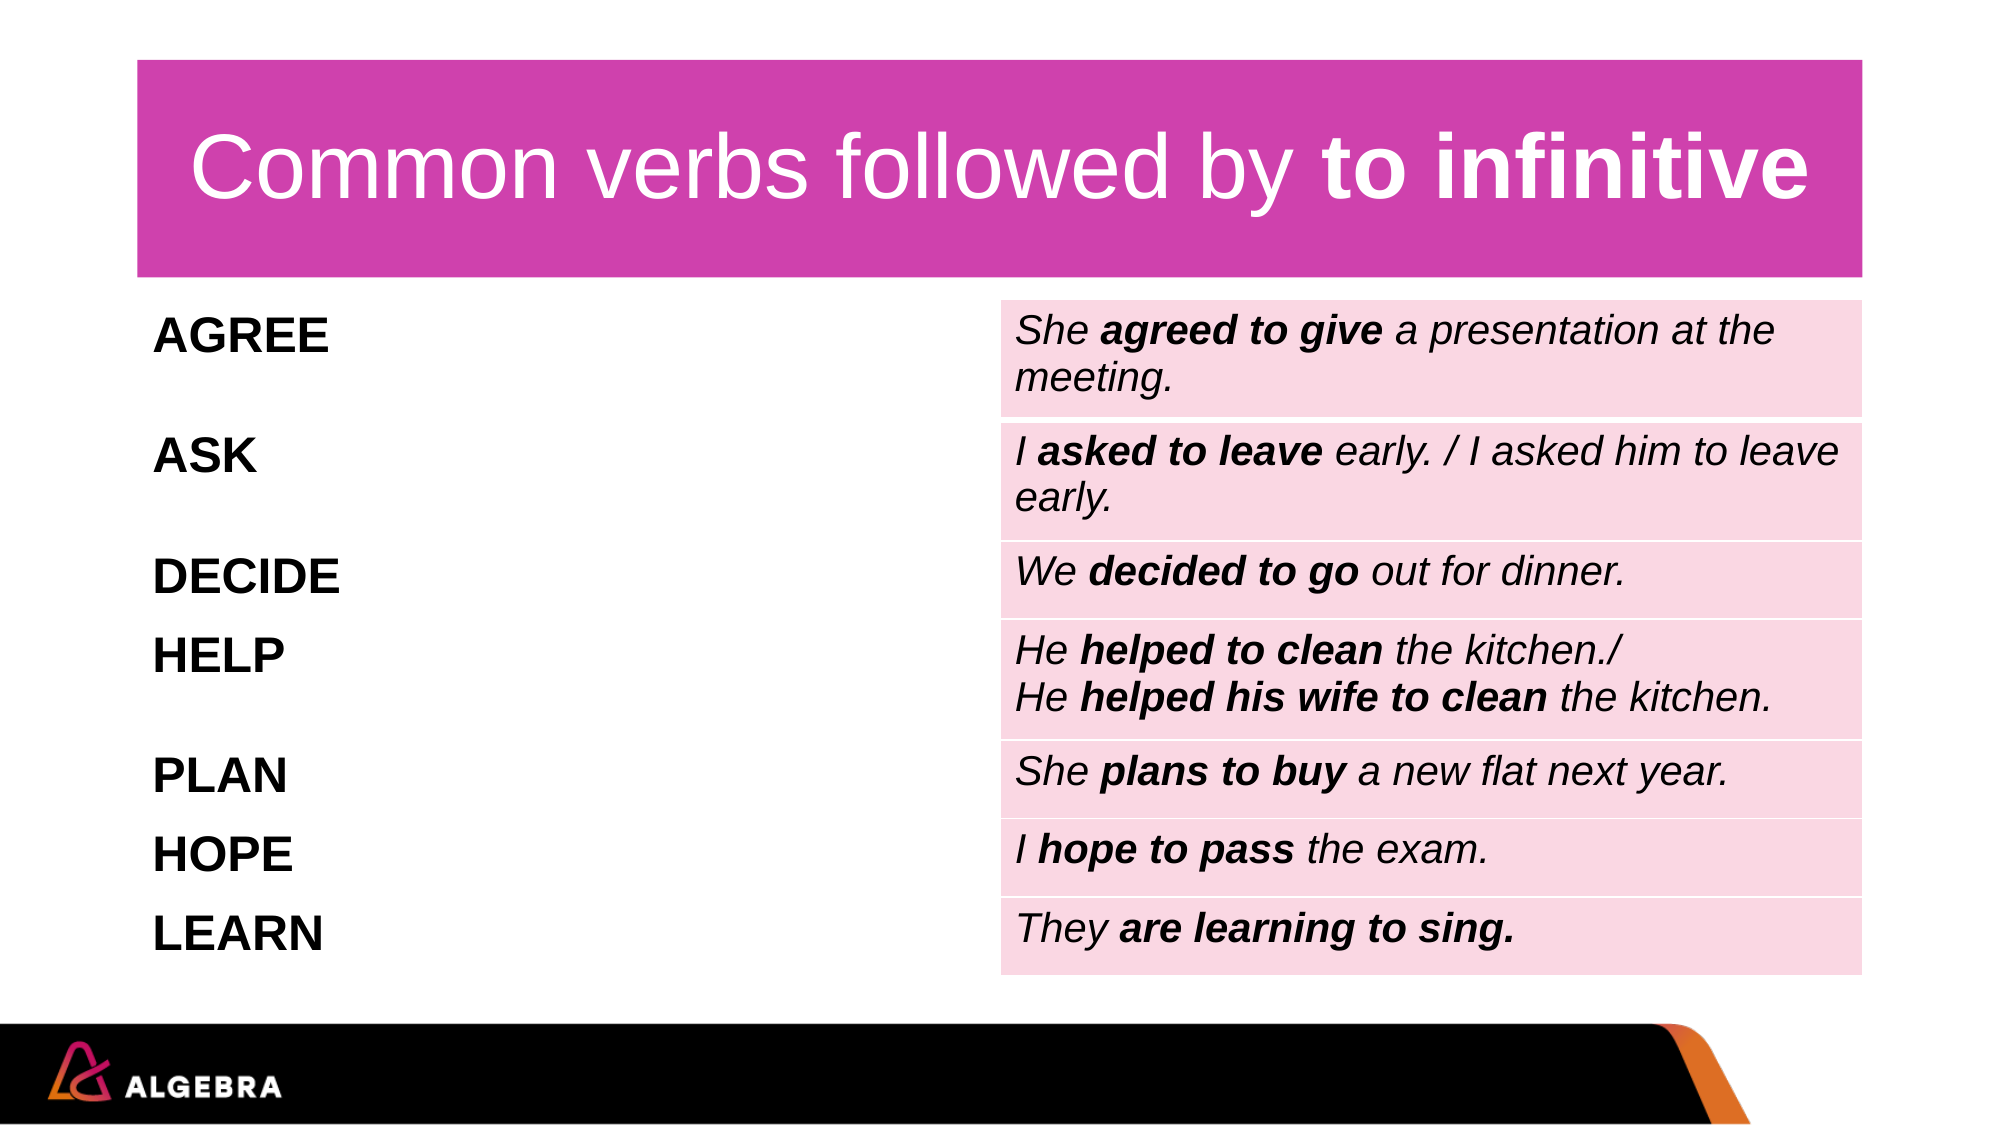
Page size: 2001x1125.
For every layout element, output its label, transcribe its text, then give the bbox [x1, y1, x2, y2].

table_cell I asked to leave early. / I asked him to leave early. [1001, 423, 1862, 540]
table_cell PLAN [138, 741, 999, 818]
picture [0, 1023, 1958, 1125]
table_cell ASK [138, 423, 999, 540]
table_cell He helped to clean the kitchen./ He helped his wife to clean the kitchen. [1001, 620, 1862, 739]
table_cell We decided to go out for dinner. [1001, 542, 1862, 618]
table_cell LEARN [138, 898, 999, 975]
table_cell HELP [138, 620, 999, 739]
title Common verbs followed by to infinitive [137, 59, 1863, 278]
table_cell DECIDE [138, 542, 999, 618]
table_cell HOPE [138, 819, 999, 896]
table_header She agreed to give a presentation at the meeting. [1001, 300, 1862, 417]
table_cell They are learning to sing. [1001, 898, 1862, 975]
table_cell I hope to pass the exam. [1001, 819, 1862, 896]
table_header AGREE [138, 300, 999, 417]
table_cell She plans to buy a new flat next year. [1001, 741, 1862, 818]
